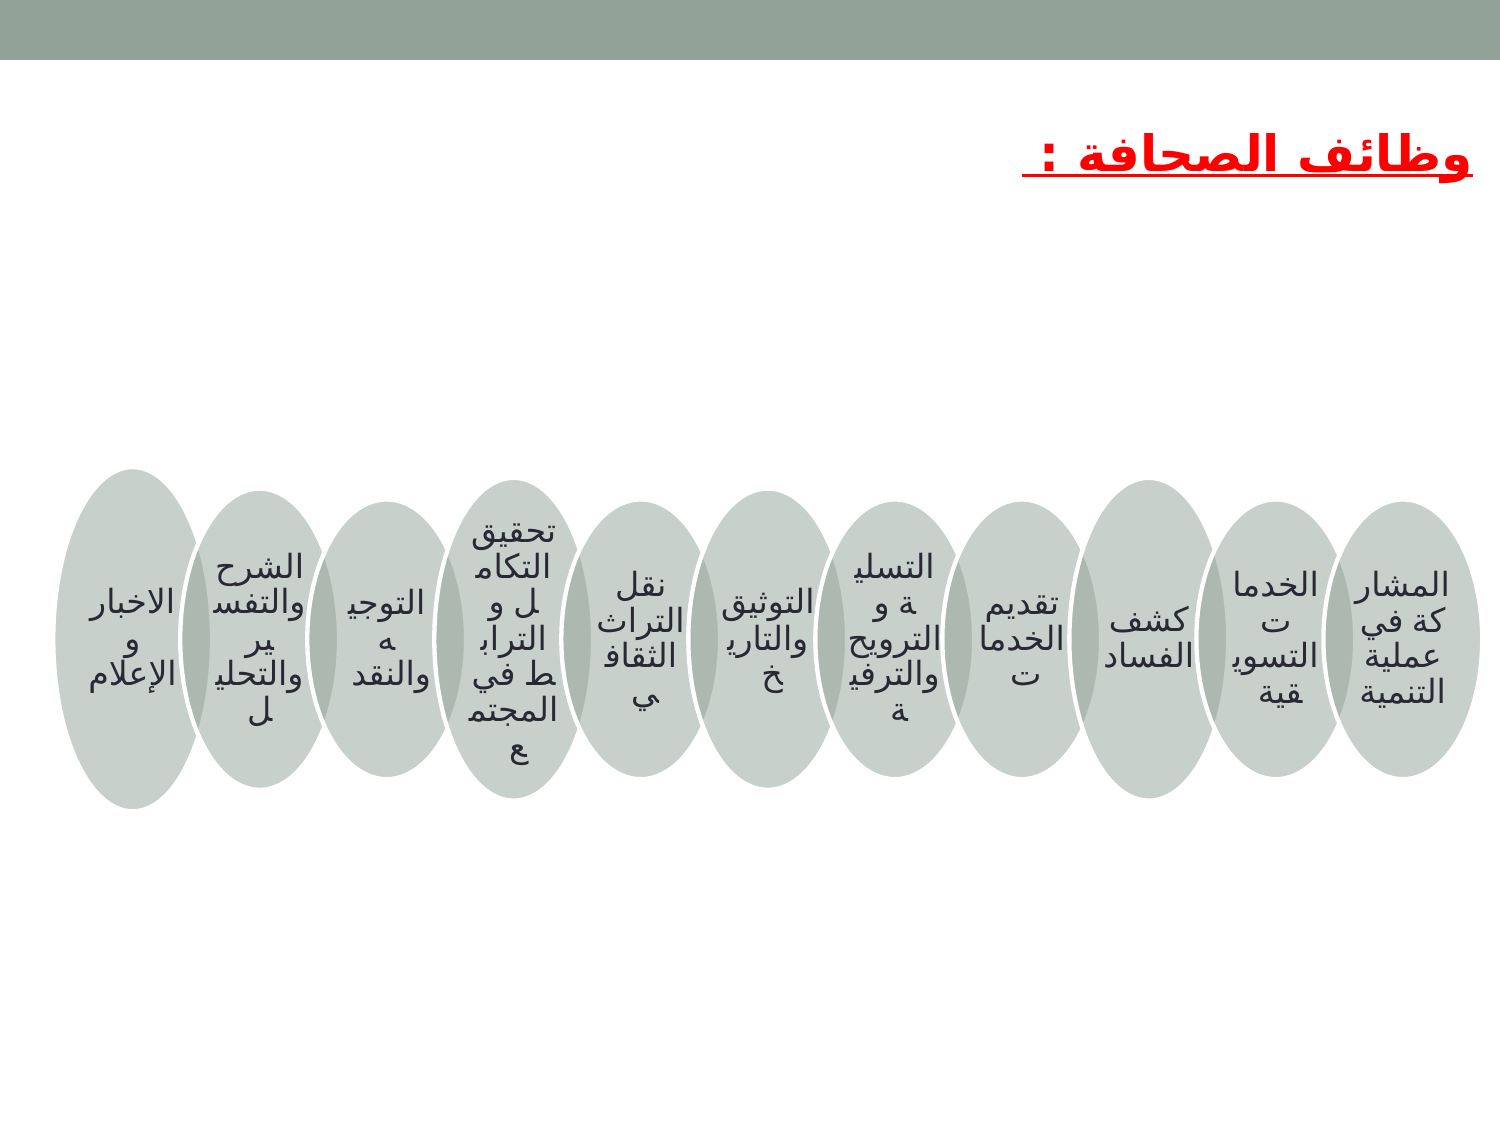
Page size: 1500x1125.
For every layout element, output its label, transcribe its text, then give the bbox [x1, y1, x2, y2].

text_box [52, 207, 1483, 1071]
text_box وظائف الصحافة : [1007, 113, 1488, 189]
